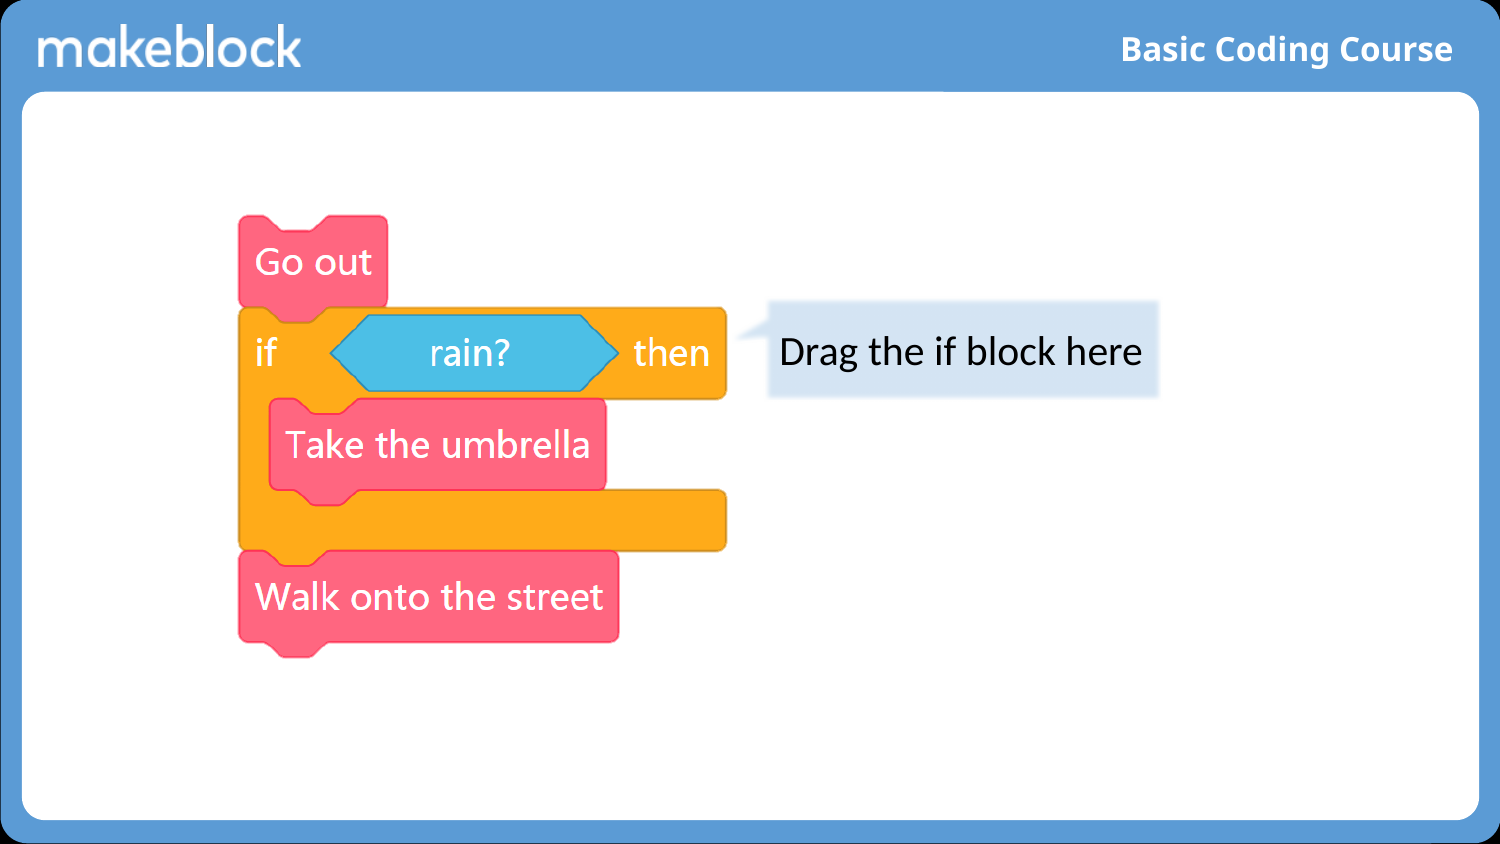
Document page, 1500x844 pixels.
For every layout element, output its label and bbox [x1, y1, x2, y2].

picture [232, 209, 744, 662]
text_box [0, 0, 1500, 844]
